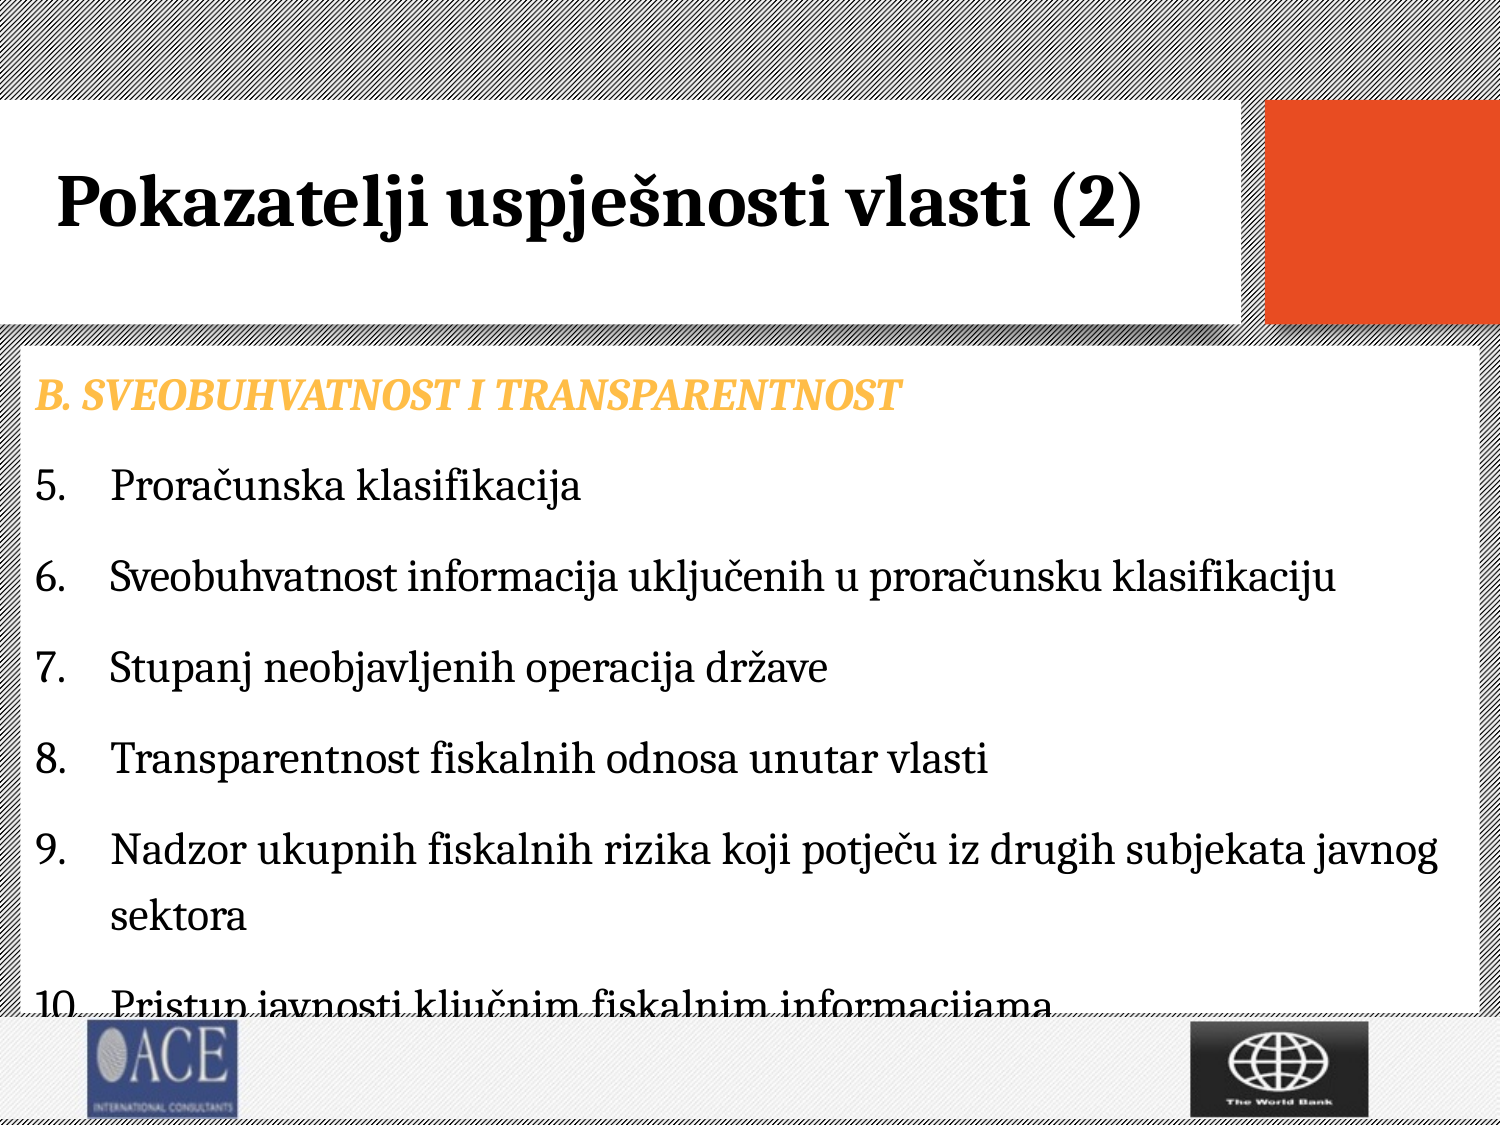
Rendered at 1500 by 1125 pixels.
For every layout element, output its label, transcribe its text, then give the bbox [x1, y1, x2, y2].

list B. SVEOBUHVATNOST I TRANSPARENTNOST Proračunska klasifikacija Sveobuhvatnost informacija uključenih u proračunsku klasifikaciju Stupanj neobjavljenih operacija države Transparentnost fiskalnih odnosa unutar vlasti Nadzor ukupnih fiskalnih rizika koji potječu iz drugih subjekata javnog sektora Pristup javnosti ključnim fiskalnim informacijama [20, 345, 1480, 1014]
picture [0, 0, 1500, 1125]
title Pokazatelji uspješnosti vlasti (2) [40, 113, 1173, 292]
